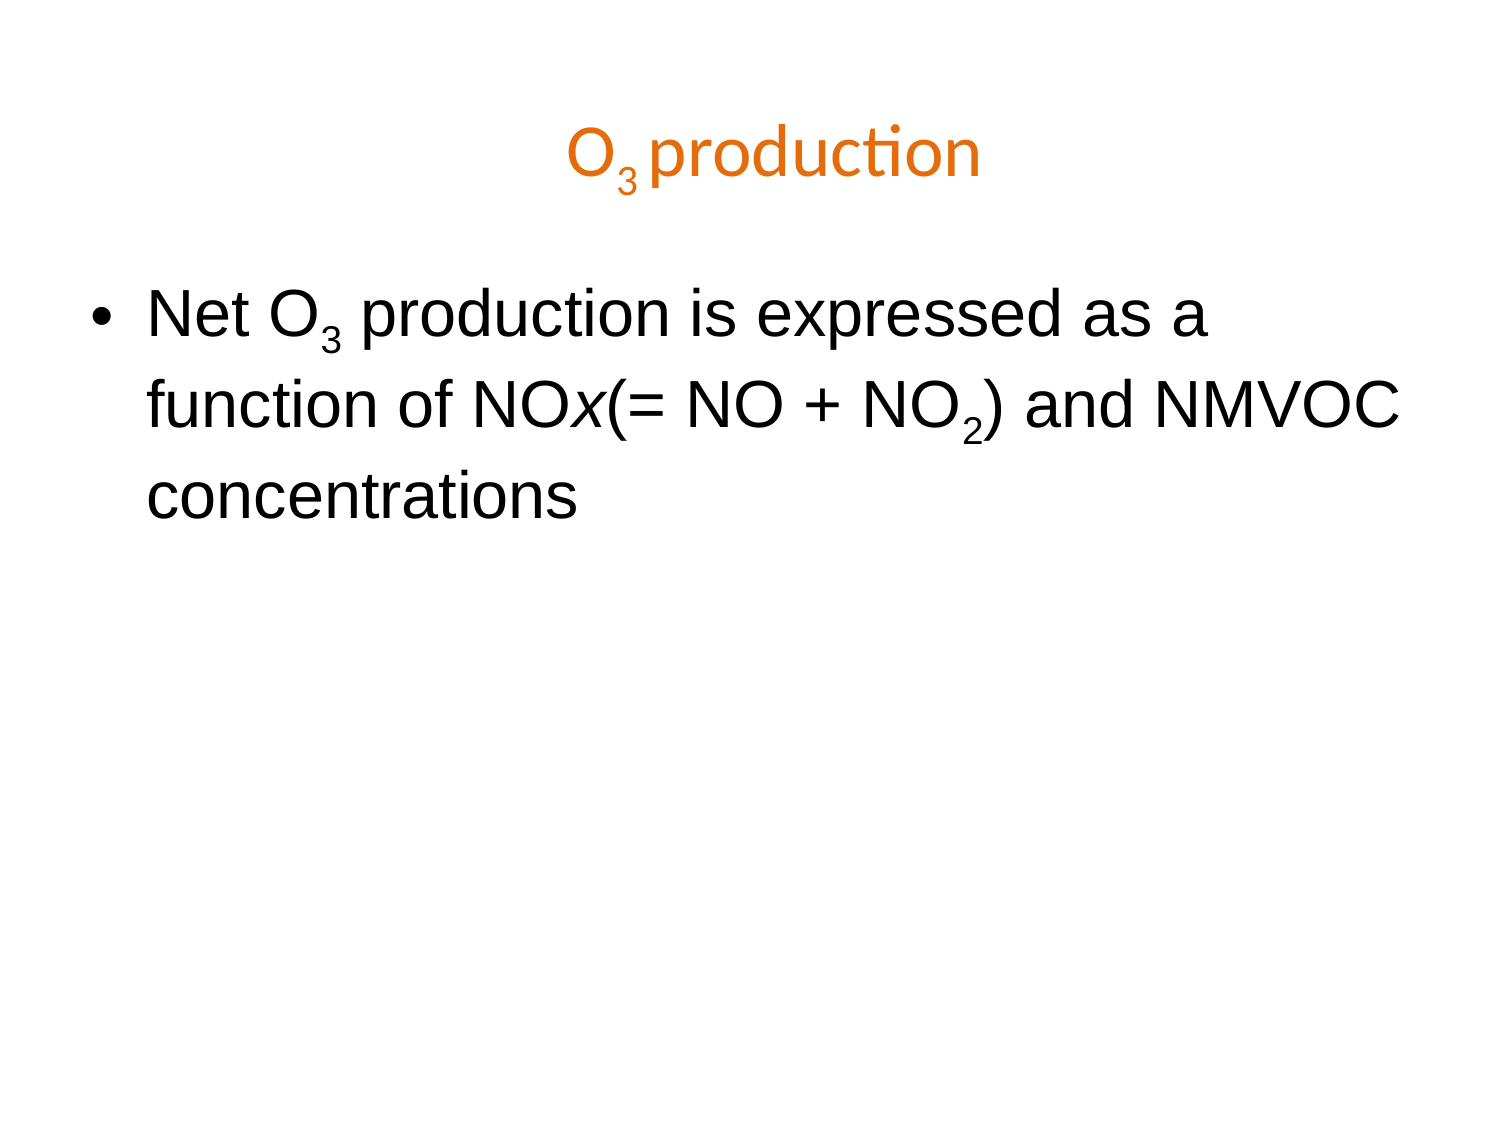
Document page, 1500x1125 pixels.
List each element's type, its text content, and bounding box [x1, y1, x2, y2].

list Net O3 production is expressed as a function of NOx(= NO + NO2) and NMVOC concentrations [75, 262, 1425, 1005]
title O3 production [137, 99, 1413, 206]
